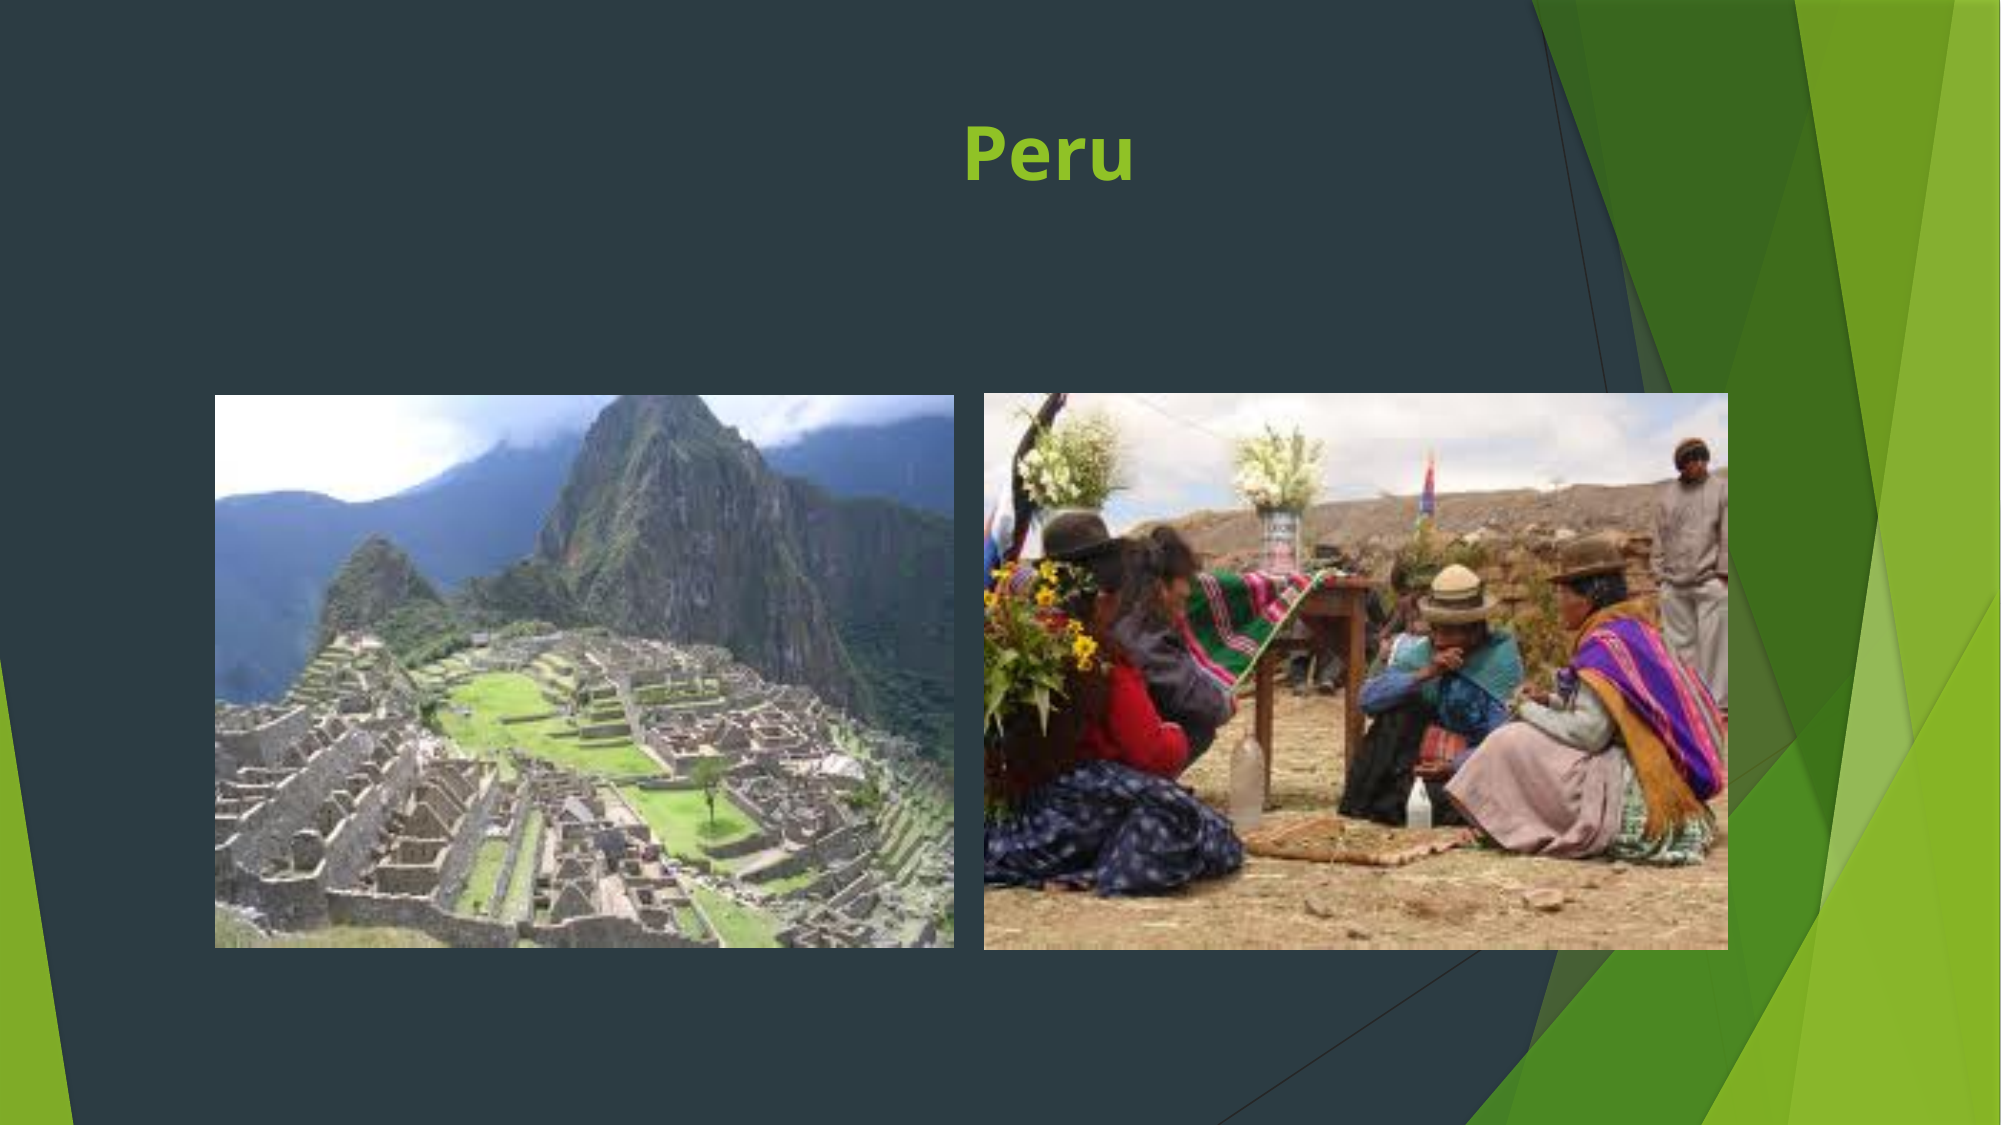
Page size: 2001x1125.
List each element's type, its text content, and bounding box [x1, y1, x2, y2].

picture [984, 393, 1728, 951]
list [215, 395, 954, 949]
title Peru [343, 97, 1755, 315]
